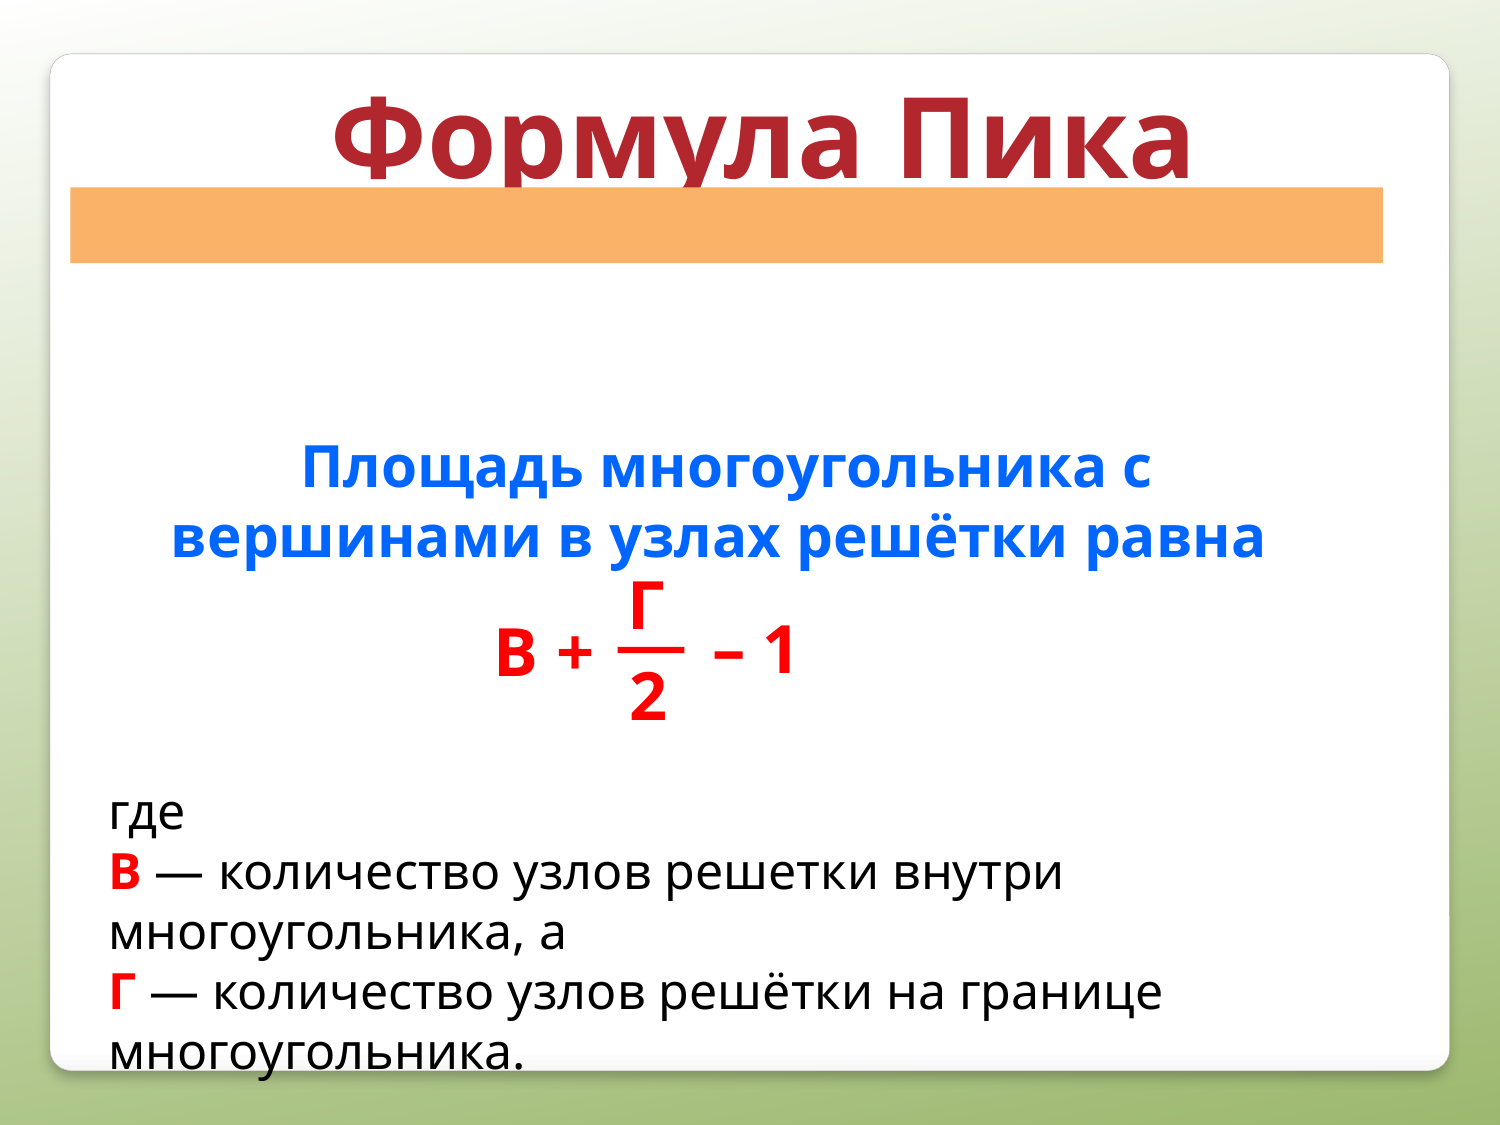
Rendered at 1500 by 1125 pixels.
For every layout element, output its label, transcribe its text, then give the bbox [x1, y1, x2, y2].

text_box Площадь многоугольника с вершинами в узлах решётки равна где В — количество узлов решетки внутри многоугольника, а Г — количество узлов решётки на границе многоугольника. [93, 421, 1360, 1087]
text_box [70, 187, 1383, 264]
text_box Формула Пика [315, 58, 1213, 187]
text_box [491, 562, 804, 735]
